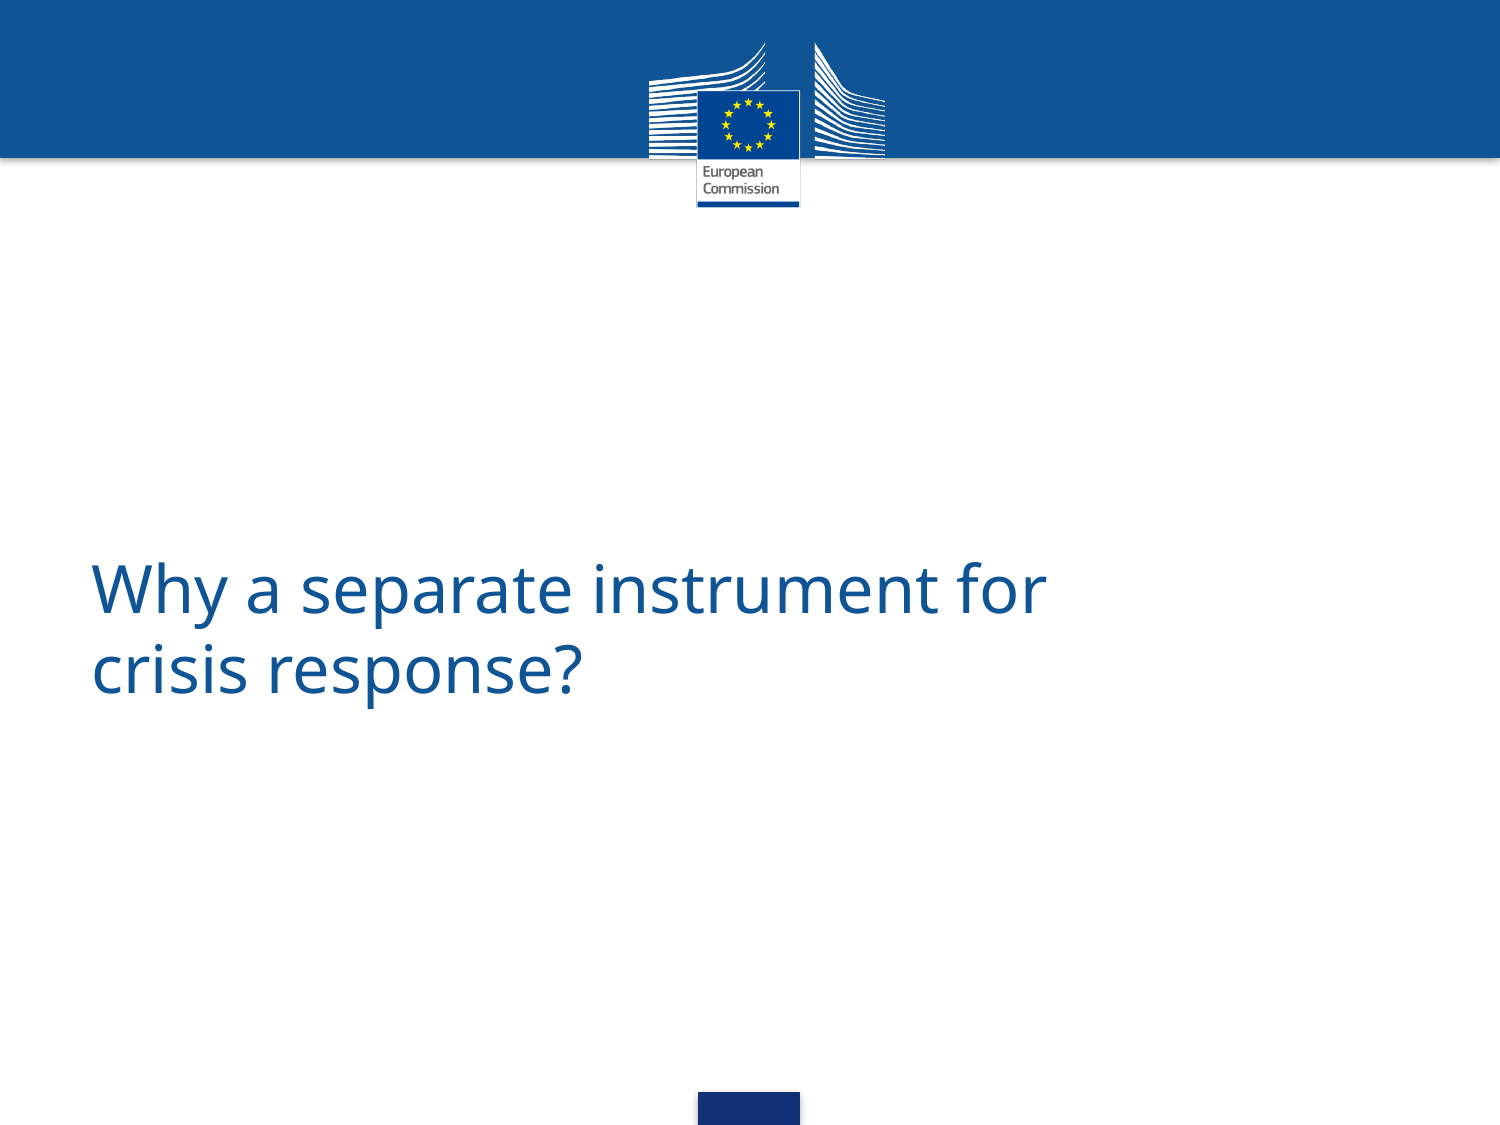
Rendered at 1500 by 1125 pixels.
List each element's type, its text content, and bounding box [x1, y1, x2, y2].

text_box Why a separate instrument for crisis response? [76, 539, 1152, 715]
picture [649, 42, 885, 208]
